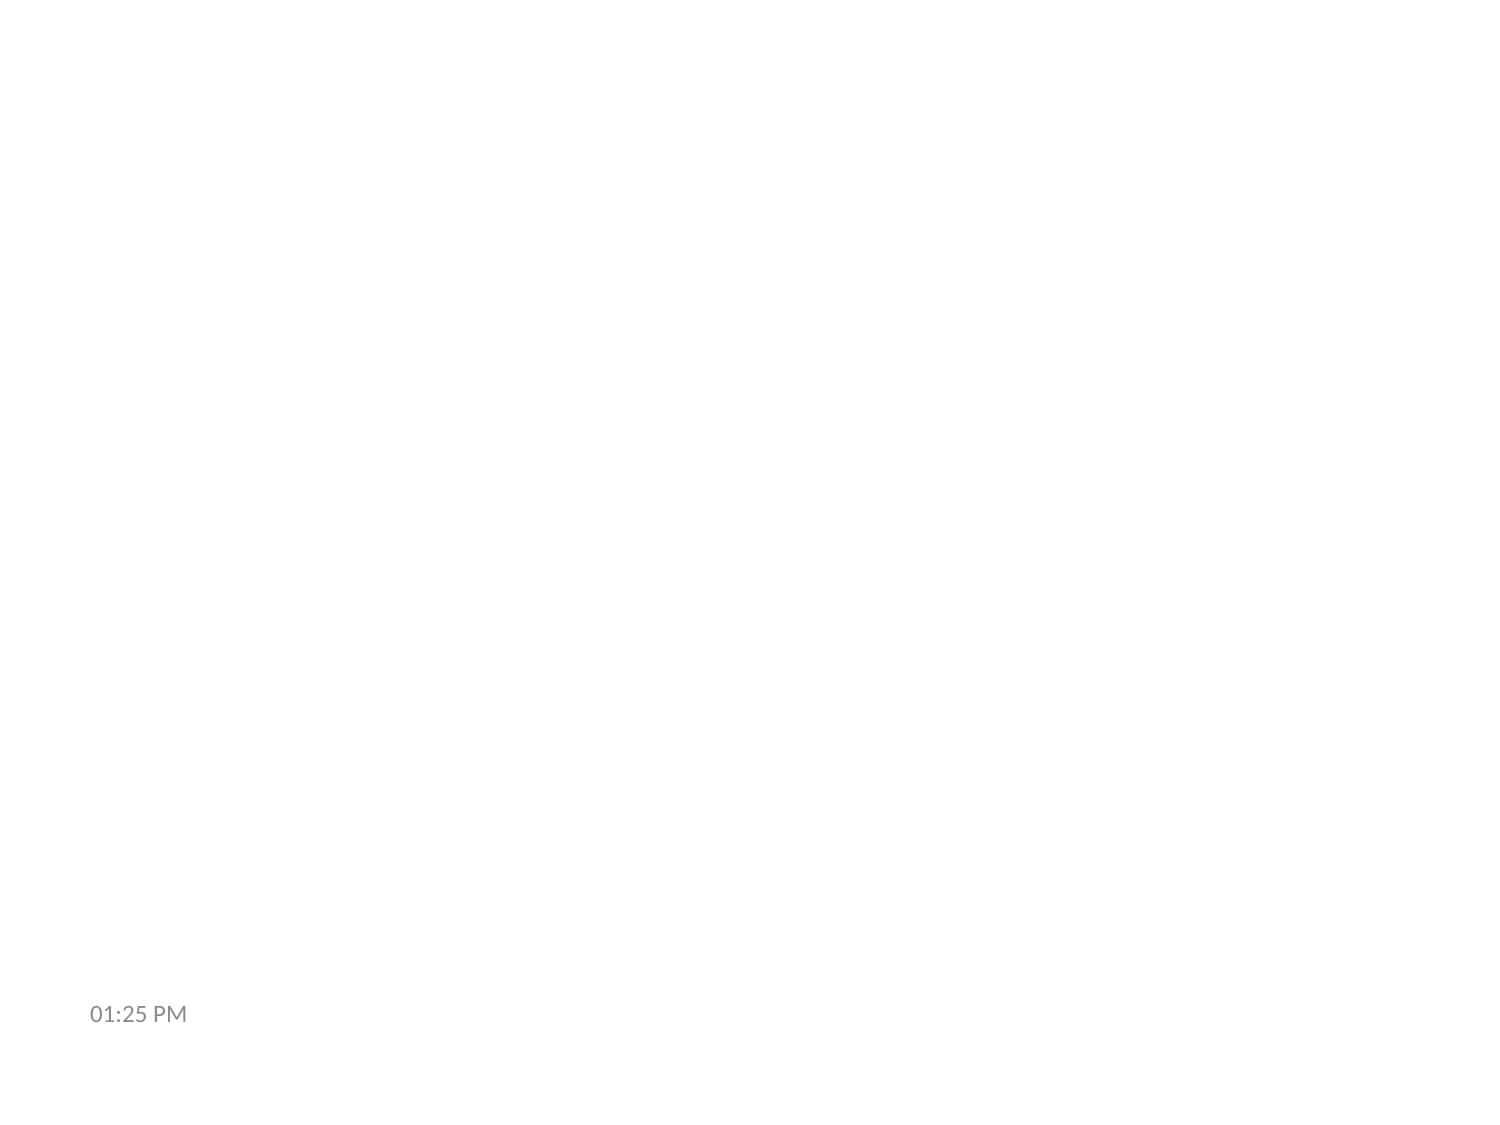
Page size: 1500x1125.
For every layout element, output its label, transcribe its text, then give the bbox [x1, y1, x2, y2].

text_box 3:35 PM [75, 982, 425, 1043]
